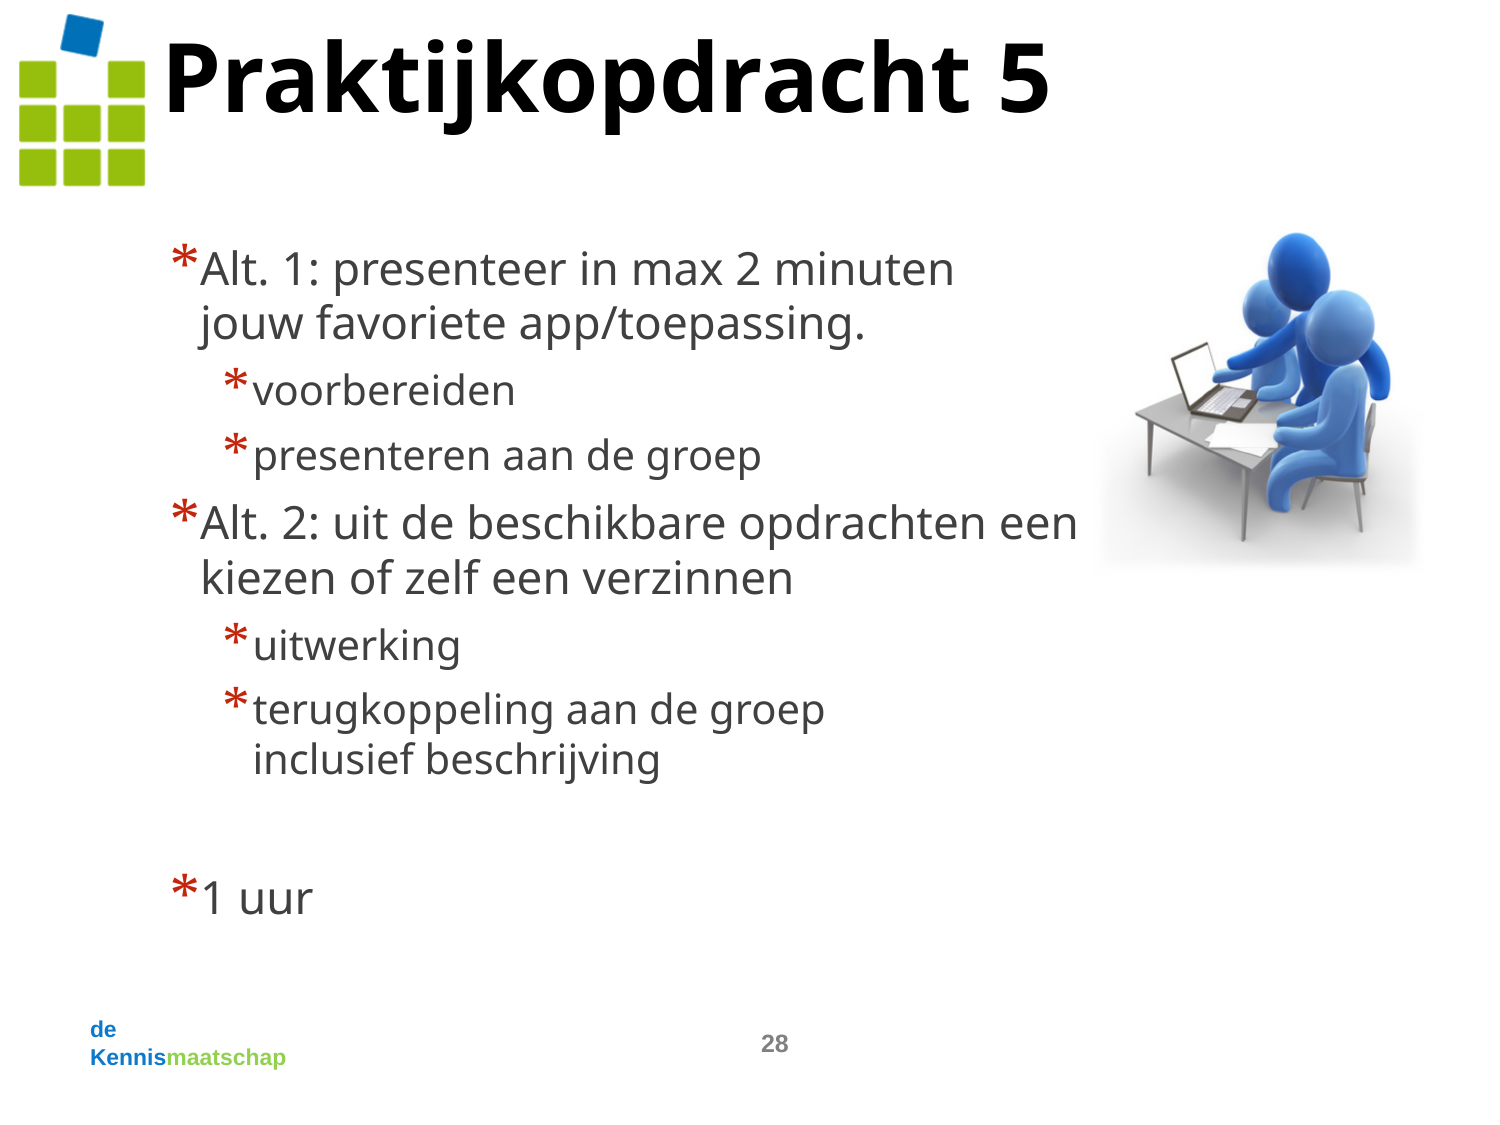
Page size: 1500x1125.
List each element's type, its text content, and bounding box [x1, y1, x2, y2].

title Praktijkopdracht 5 [146, 8, 1495, 197]
slide_number 28 [624, 1012, 925, 1073]
picture [17, 3, 147, 197]
picture [1092, 207, 1426, 575]
footer de Kennismaatschap [75, 1012, 624, 1073]
list Alt. 1: presenteer in max 2 minuten jouw favoriete app/toepassing. voorbereiden presenteren aan de groep Alt. 2: uit de beschikbare opdrachten een kiezen of zelf een verzinnen uitwerking terugkoppeling aan de groep inclusief beschrijving 1 uur [147, 231, 1424, 965]
